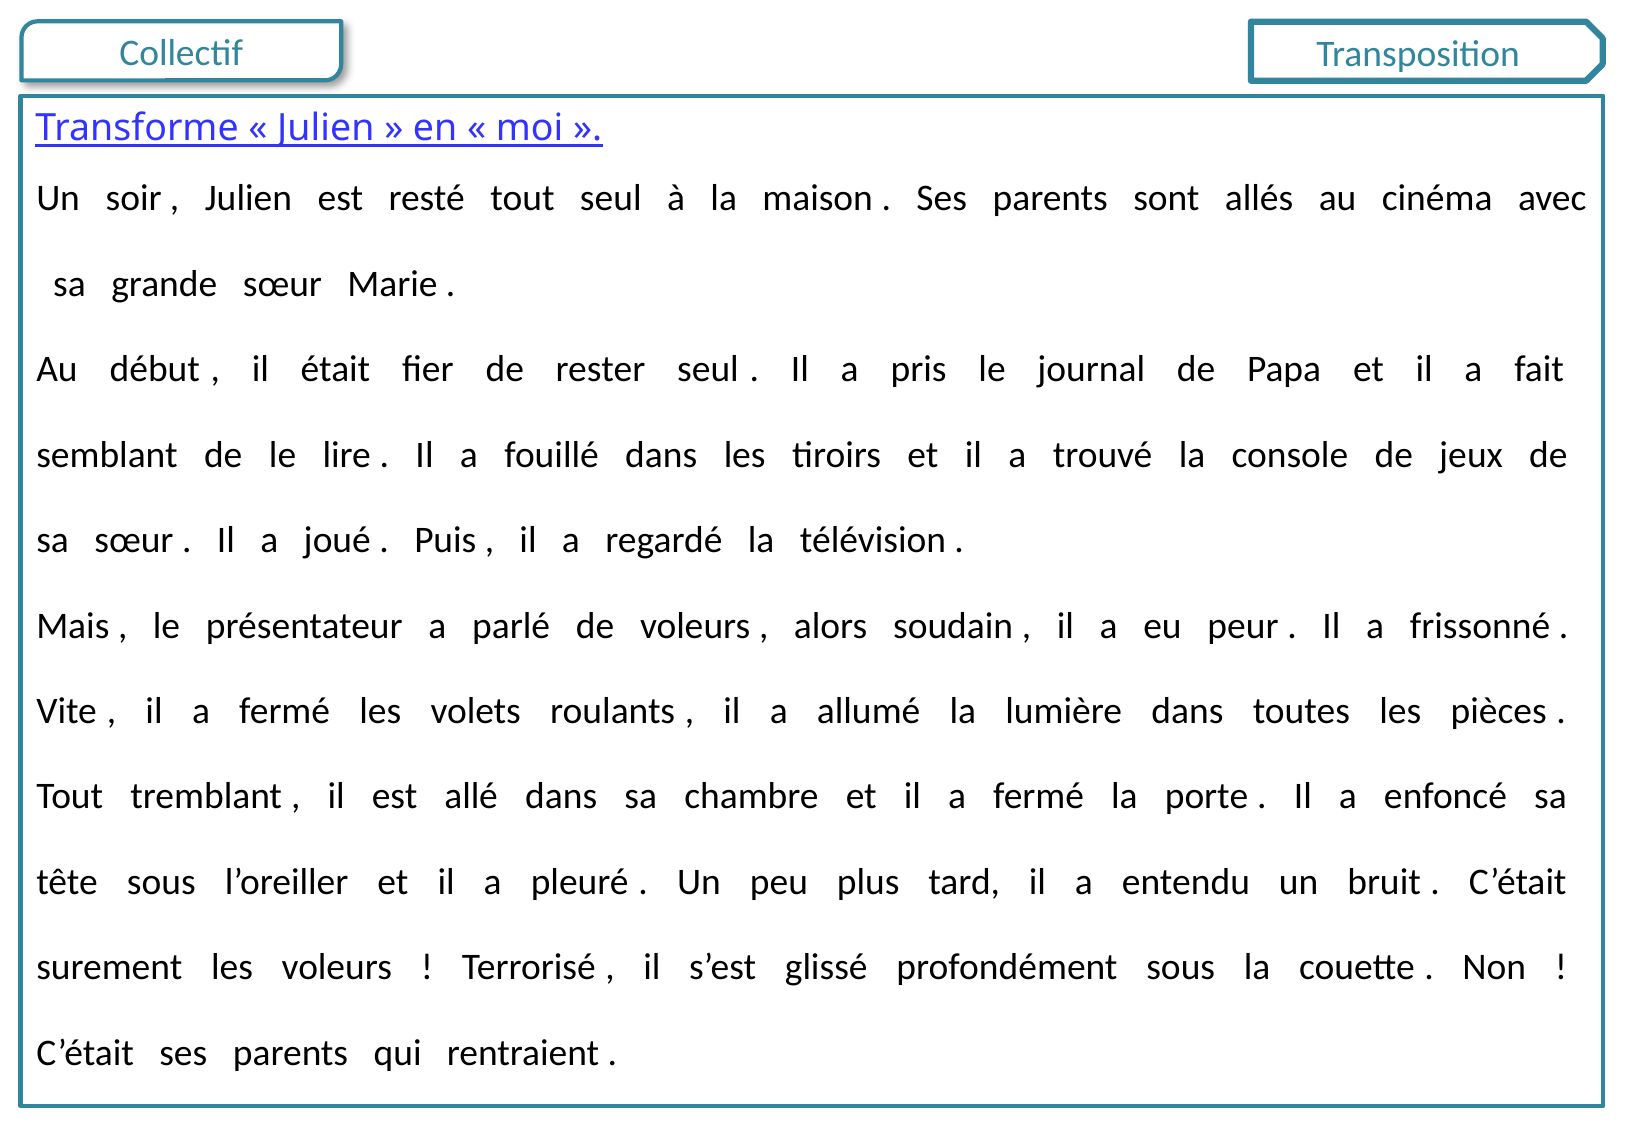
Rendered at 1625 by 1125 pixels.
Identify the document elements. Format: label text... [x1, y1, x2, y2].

list Transforme « Julien » en « moi ». [18, 94, 1605, 1108]
list Transposition [1251, 21, 1585, 81]
list Un soir , Julien est resté tout seul à la maison . Ses parents sont allés au cinéma avec sa grande sœur Marie . Au début , il était fier de rester seul . Il a pris le journal de Papa et il a fait semblant de le lire . Il a fouillé dans les tiroirs et il a trouvé la console de jeux de sa sœur . Il a joué . Puis , il a regardé la télévision . Mais , le présentateur a parlé de voleurs , alors soudain , il a eu peur . Il a frissonné . Vite , il a fermé les volets roulants , il a allumé la lumière dans toutes les pièces . Tout tremblant , il est allé dans sa chambre et il a fermé la porte . Il a enfoncé sa tête sous l’oreiller et il a pleuré . Un peu plus tard, il a entendu un bruit . C’était surement les voleurs ! Terrorisé , il s’est glissé profondément sous la couette . Non ! C’était ses parents qui rentraient . [21, 125, 1604, 1106]
